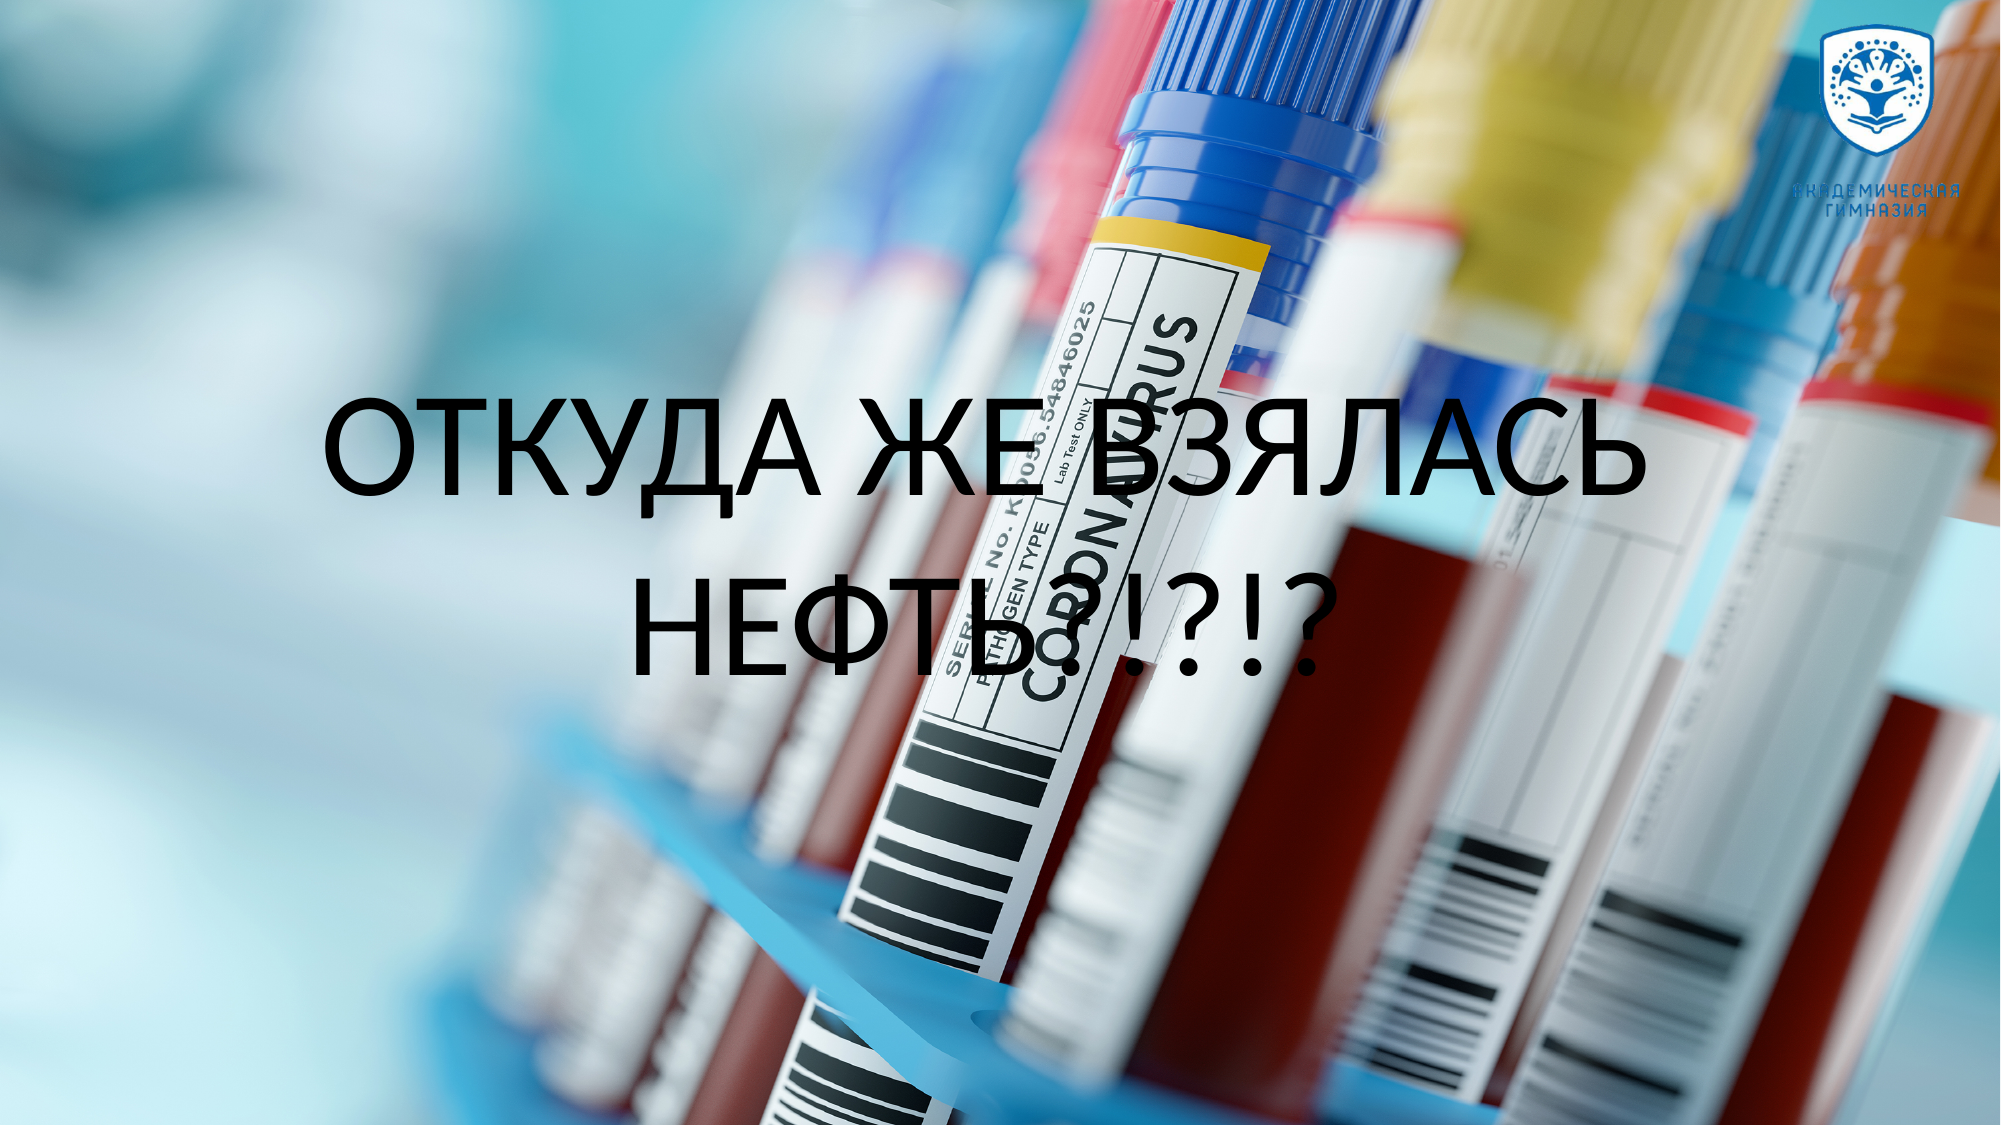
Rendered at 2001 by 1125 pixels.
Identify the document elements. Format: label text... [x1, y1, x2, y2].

picture [0, 0, 2001, 1125]
text_box ОТКУДА ЖЕ ВЗЯЛАСЬ НЕФТЬ?!?!? [0, 337, 2000, 713]
